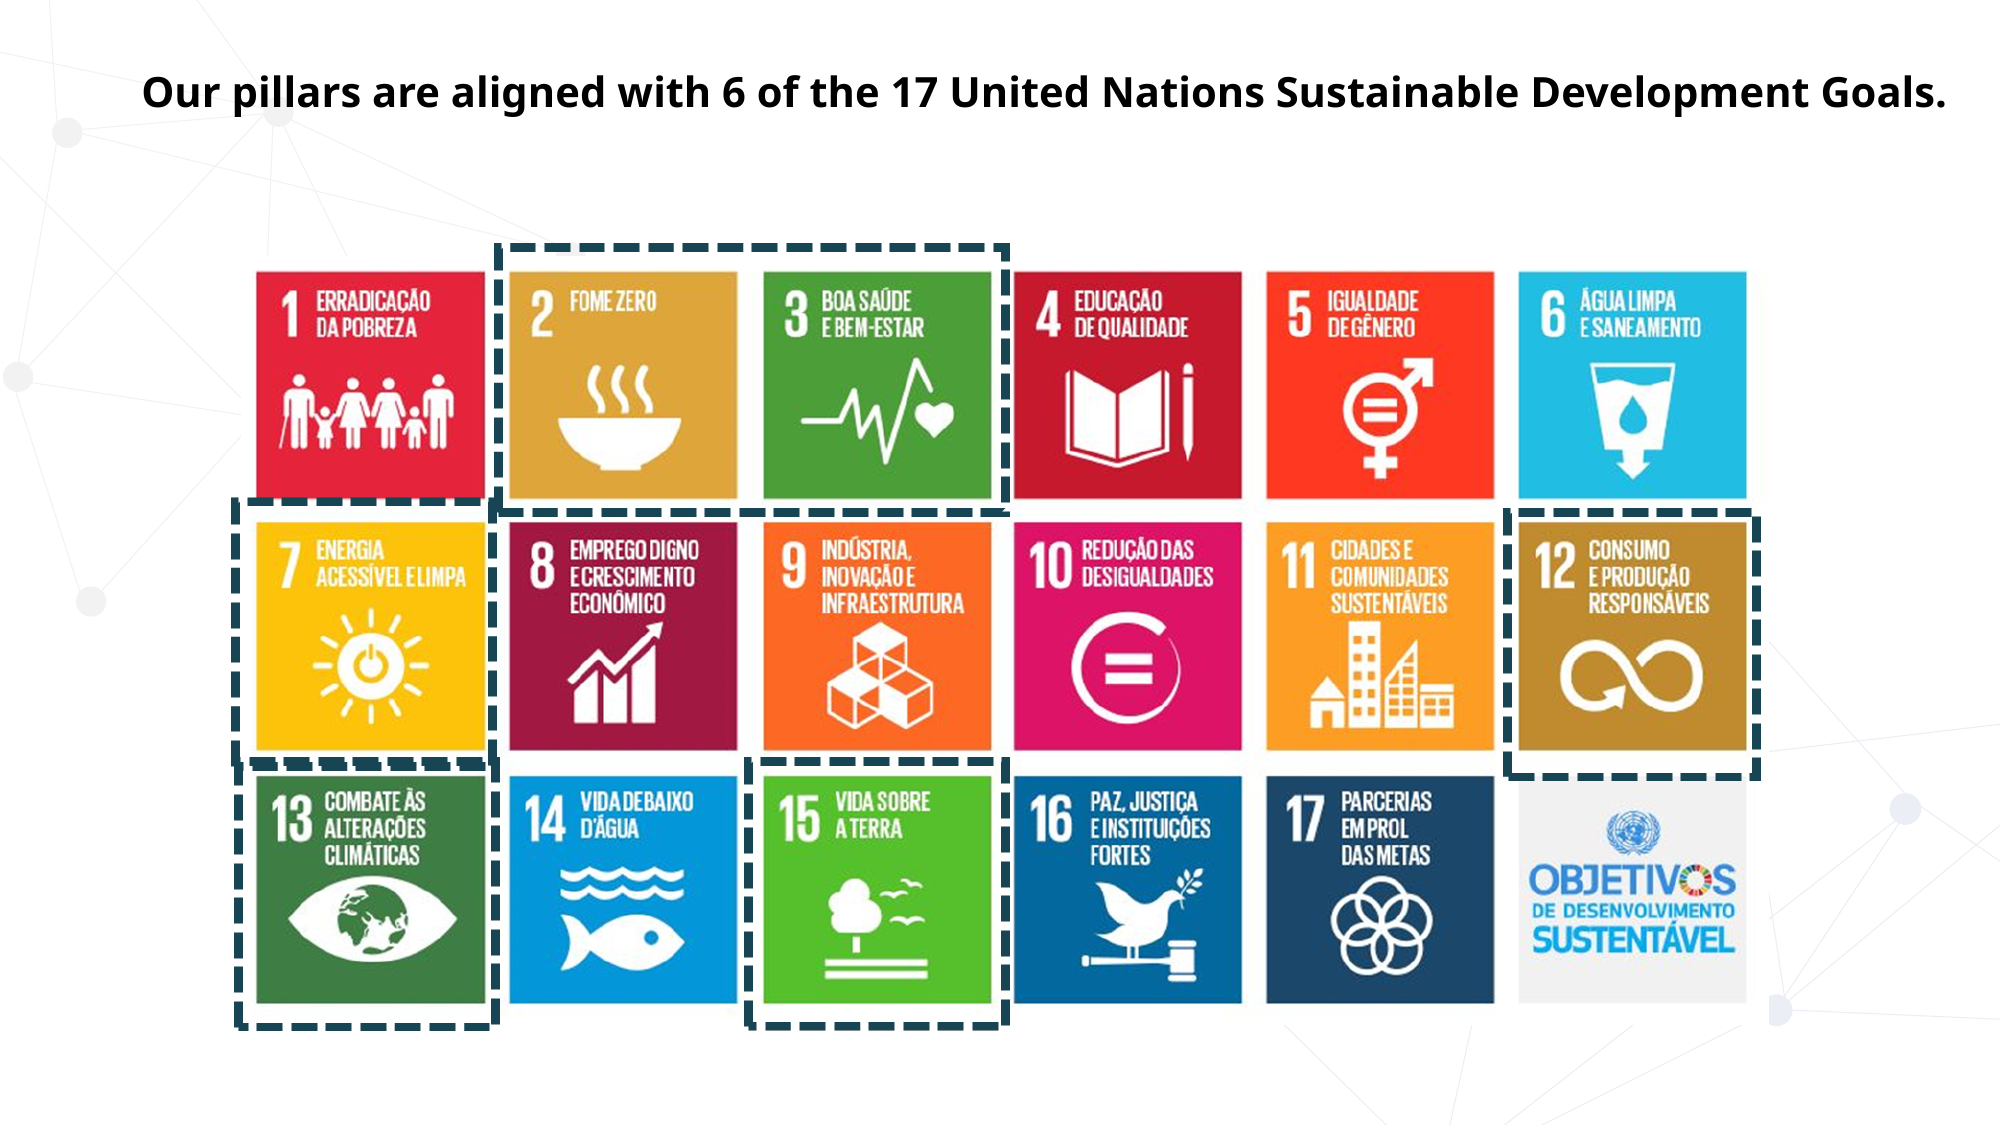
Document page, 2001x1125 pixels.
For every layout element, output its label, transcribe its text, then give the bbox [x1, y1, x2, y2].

text_box Our pillars are aligned with 6 of the 17 United Nations Sustainable Development Goals. [126, 58, 1964, 124]
picture [231, 243, 1769, 1031]
